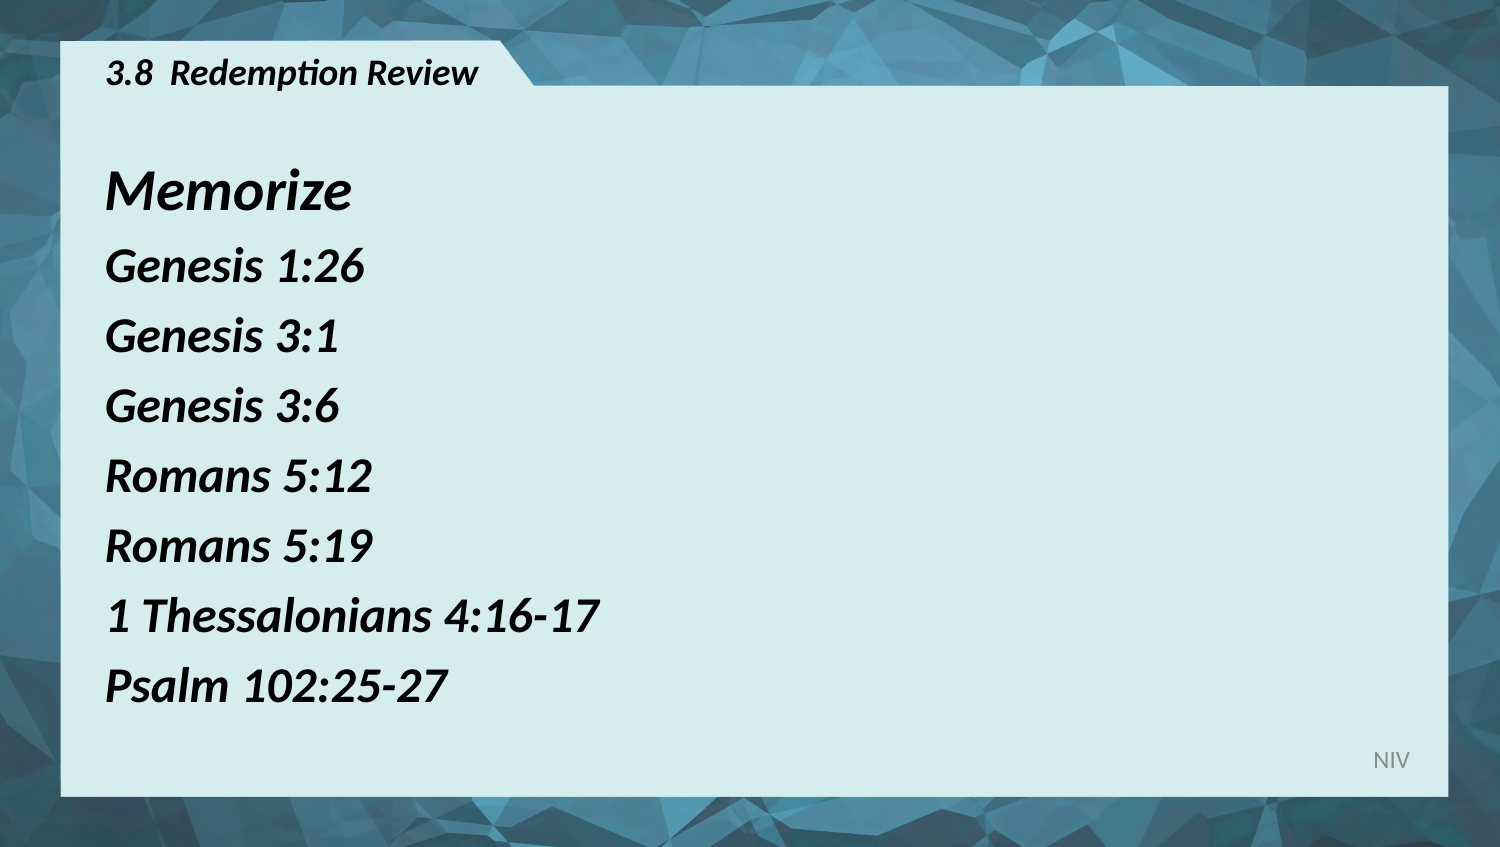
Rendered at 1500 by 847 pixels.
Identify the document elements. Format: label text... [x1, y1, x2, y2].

list Memorize Genesis 1:26 Genesis 3:1 Genesis 3:6 Romans 5:12 Romans 5:19 1 Thessalonians 4:16-17 Psalm 102:25-27 [89, 141, 1403, 722]
title 3.8 Redemption Review [89, 33, 1420, 108]
footer NIV [950, 736, 1425, 782]
picture [0, 0, 1500, 847]
